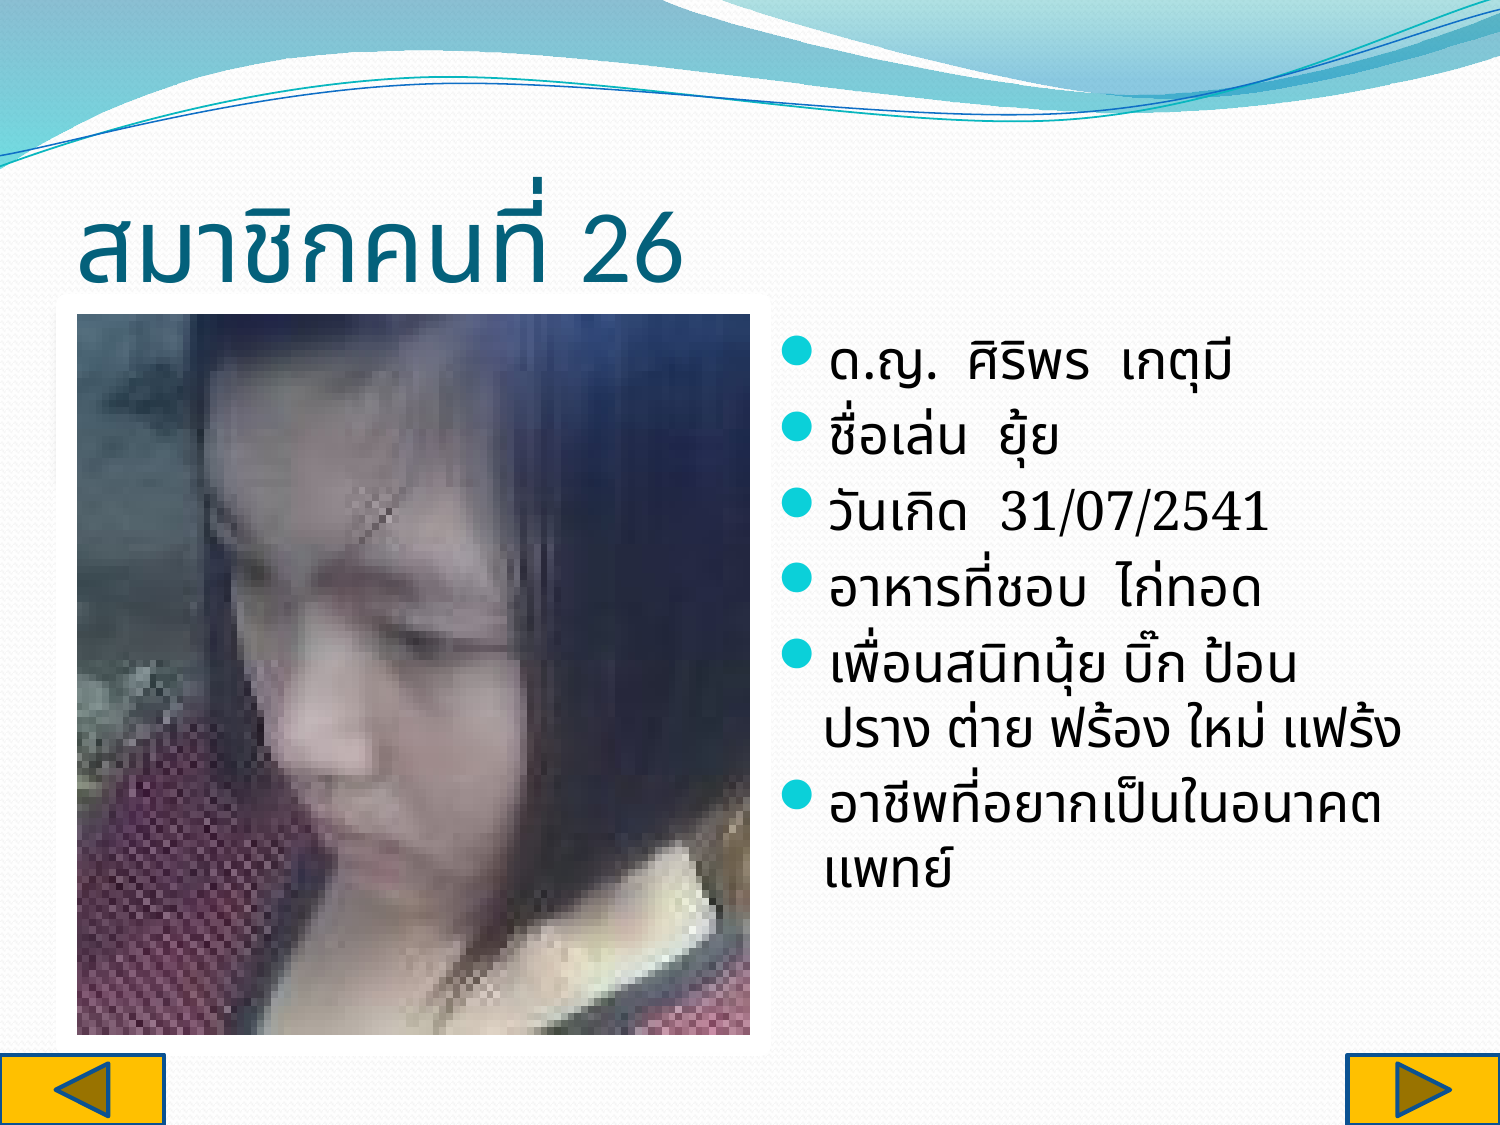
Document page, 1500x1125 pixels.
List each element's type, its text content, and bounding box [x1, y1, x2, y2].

picture [76, 314, 751, 1036]
text_box [1345, 1053, 1500, 1125]
list ด.ญ. ศิริพร เกตุมี ชื่อเล่น ยุ้ย วันเกิด 31/07/2541 อาหารที่ชอบ ไก่ทอด เพื่อนสนิทนุ้ย บิ๊ก ป้อน ปราง ต่าย ฟร้อง ใหม่ แฟร้ง อาชีพที่อยากเป็นในอนาคต แพทย์ [771, 317, 1426, 1038]
title สมาชิกคนที่ 26 [74, 115, 1426, 304]
text_box [0, 1053, 166, 1125]
